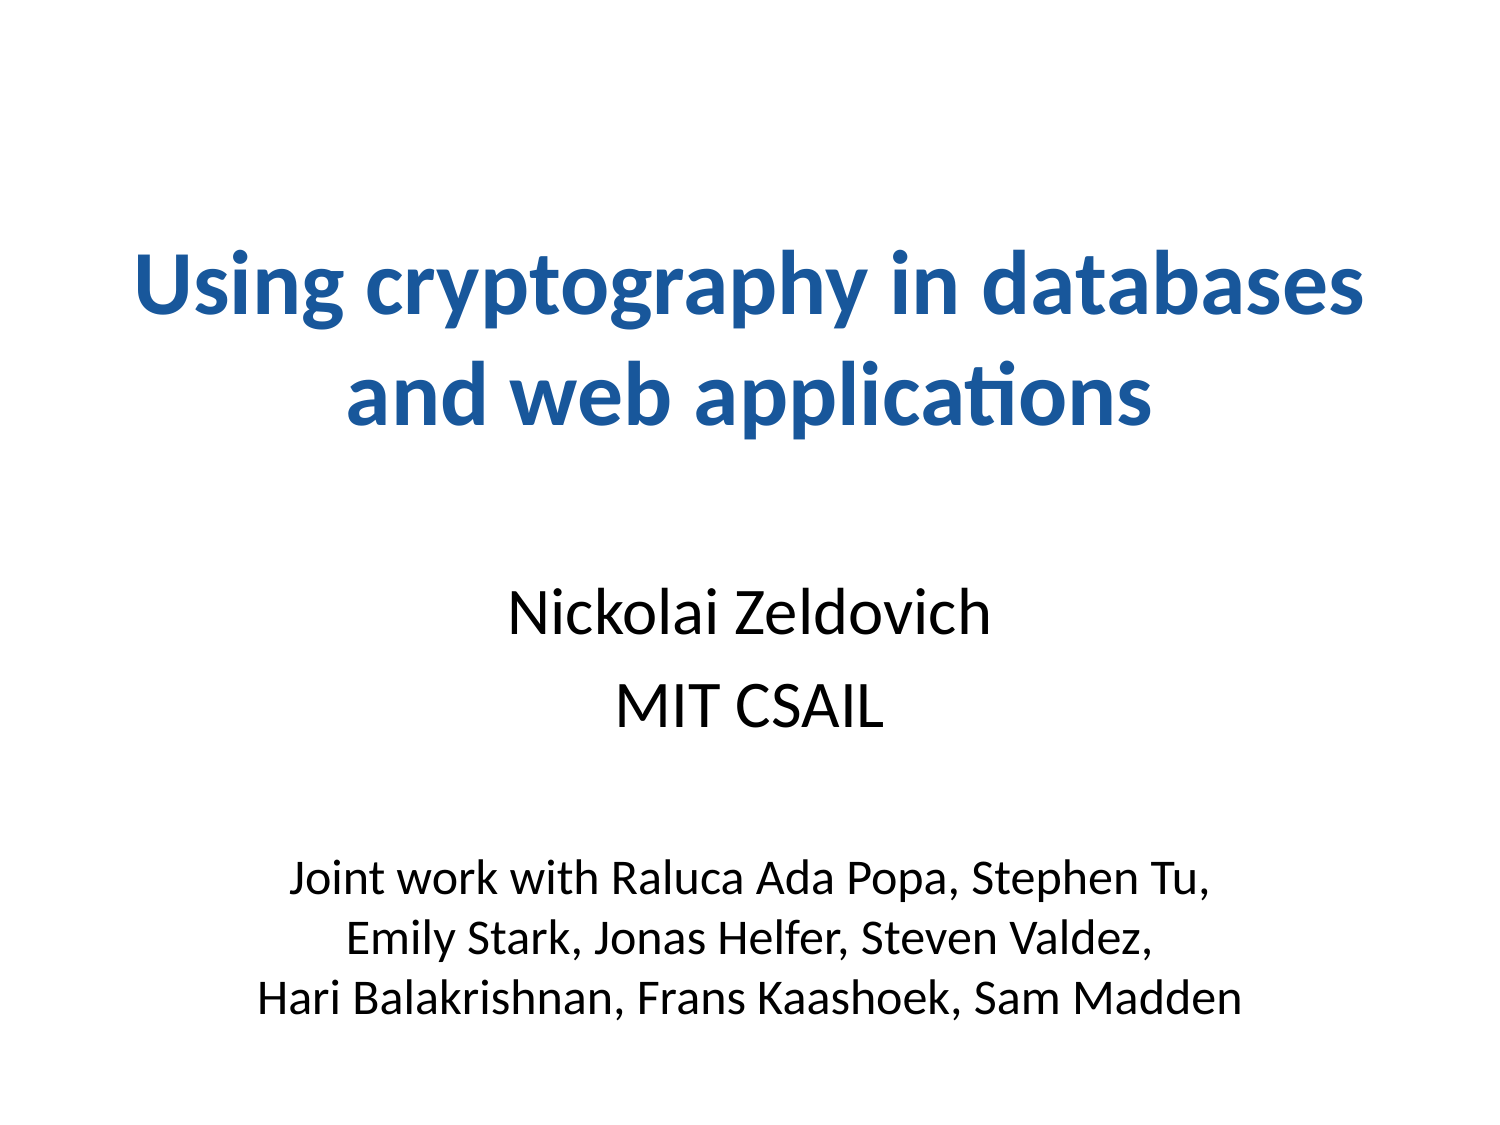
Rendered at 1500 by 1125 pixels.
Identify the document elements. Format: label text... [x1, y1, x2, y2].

title Using cryptography in databases and web applications [112, 212, 1388, 454]
subtitle Nickolai Zeldovich MIT CSAIL Joint work with Raluca Ada Popa, Stephen Tu, Emily Stark, Jonas Helfer, Steven Valdez, Hari Balakrishnan, Frans Kaashoek, Sam Madden [0, 560, 1500, 1111]
